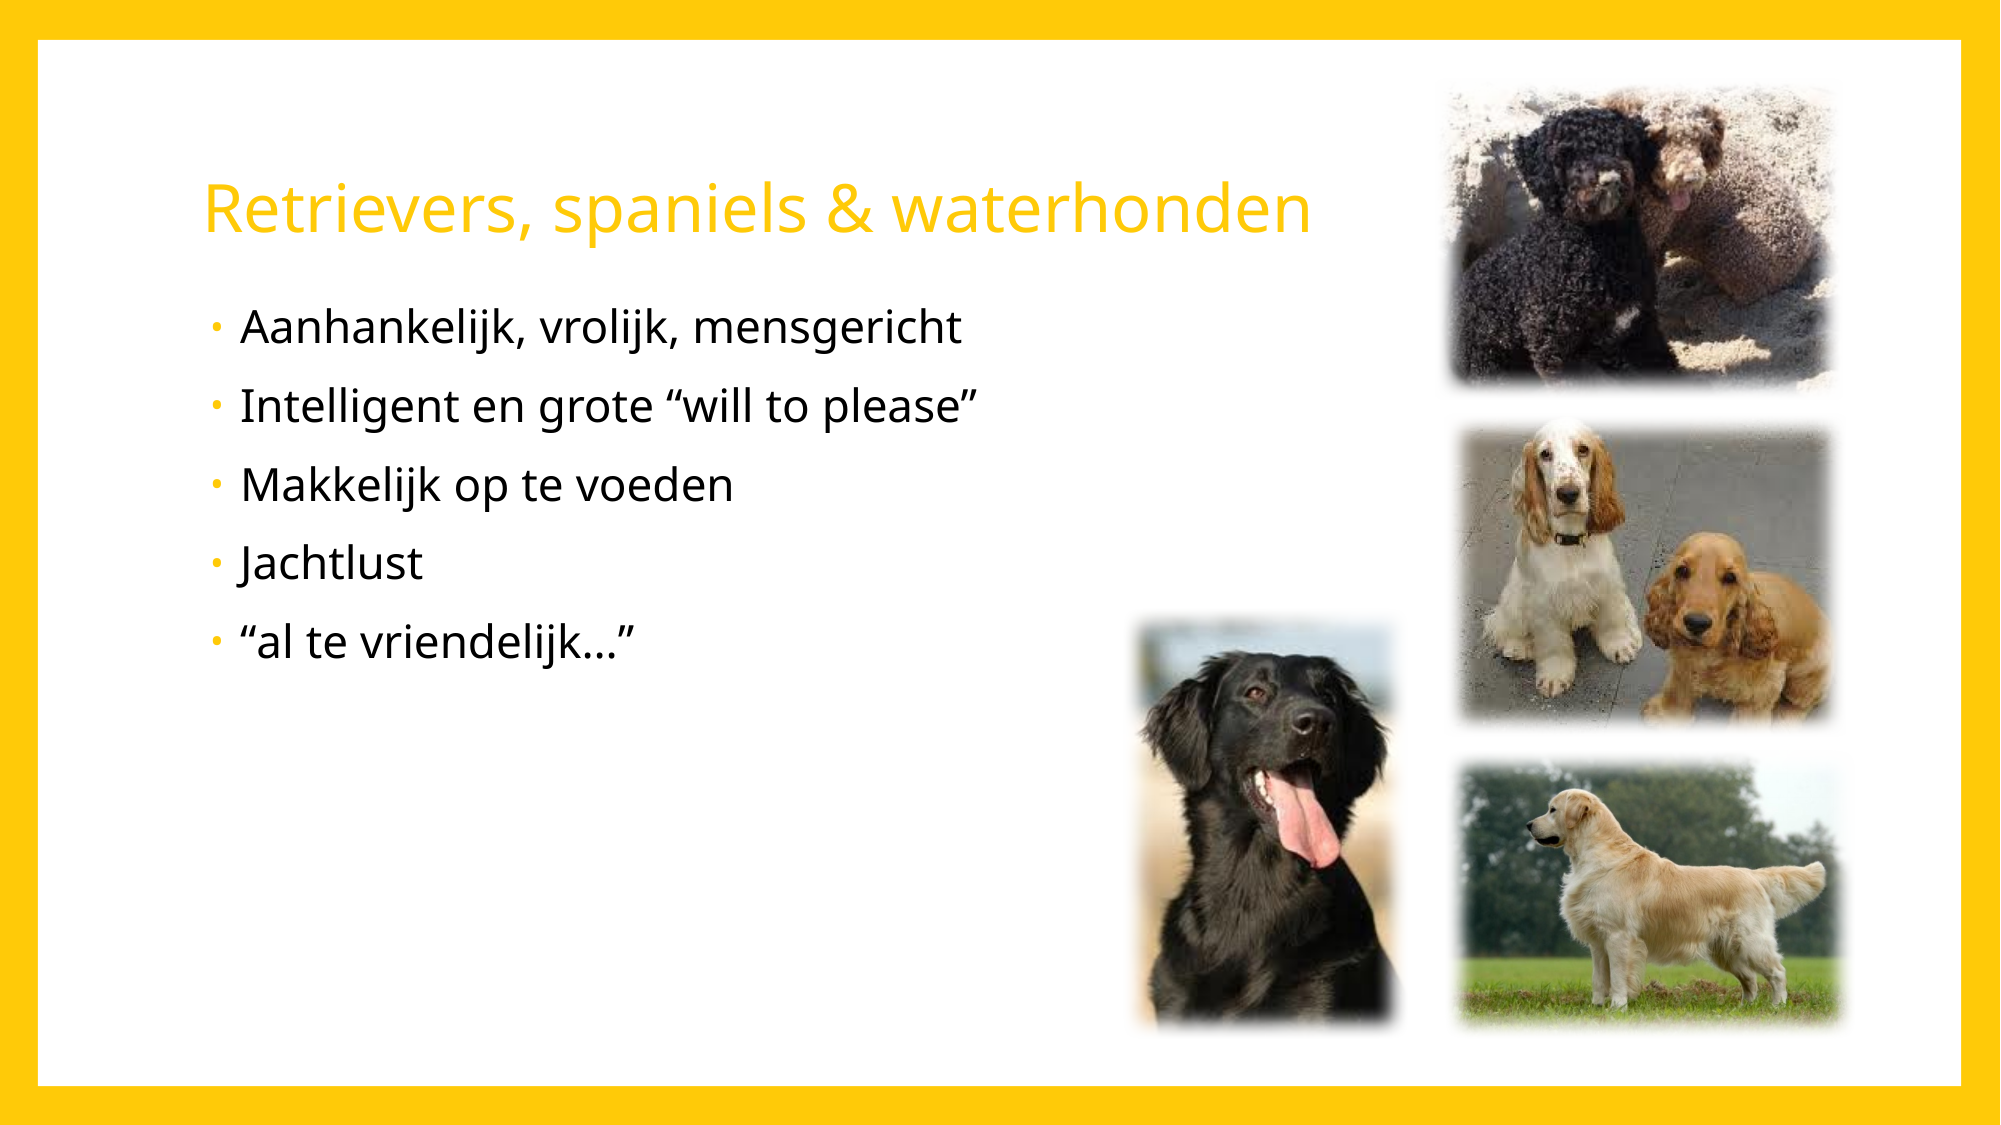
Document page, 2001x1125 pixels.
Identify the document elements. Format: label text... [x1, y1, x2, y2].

picture [1122, 607, 1409, 1040]
picture [1443, 749, 1856, 1040]
list Aanhankelijk, vrolijk, mensgericht Intelligent en grote “will to please” Makkelijk op te voeden Jachtlust “al te vriendelijk…” [187, 296, 1447, 1040]
picture [1435, 77, 1844, 401]
picture [1443, 412, 1847, 737]
title Retrievers, spaniels & waterhonden [187, 99, 1429, 296]
